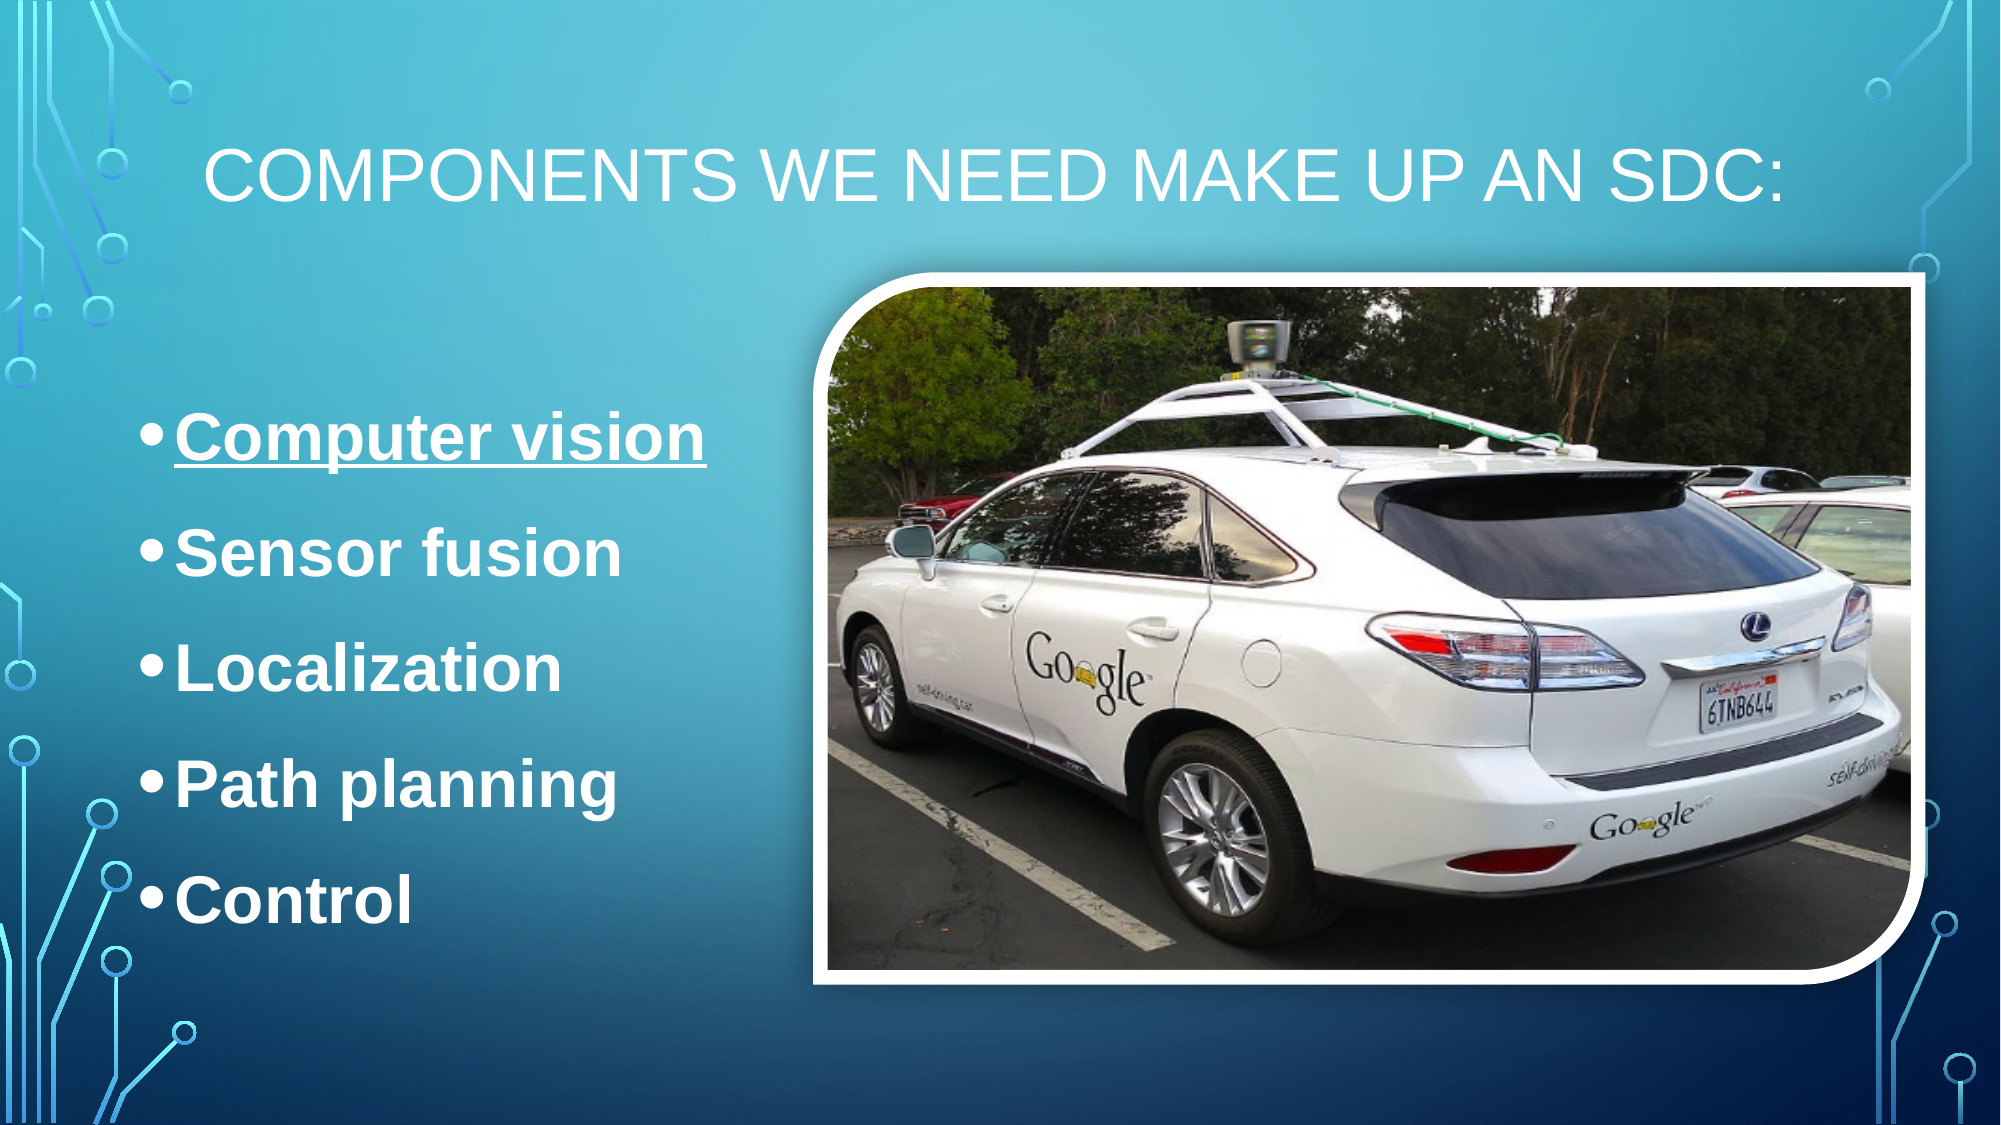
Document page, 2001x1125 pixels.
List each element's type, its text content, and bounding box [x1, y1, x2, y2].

picture [820, 279, 1919, 978]
title components we need make up an SDC: [187, 101, 1813, 344]
list Computer vision Sensor fusion Localization Path planning Control [122, 369, 789, 950]
